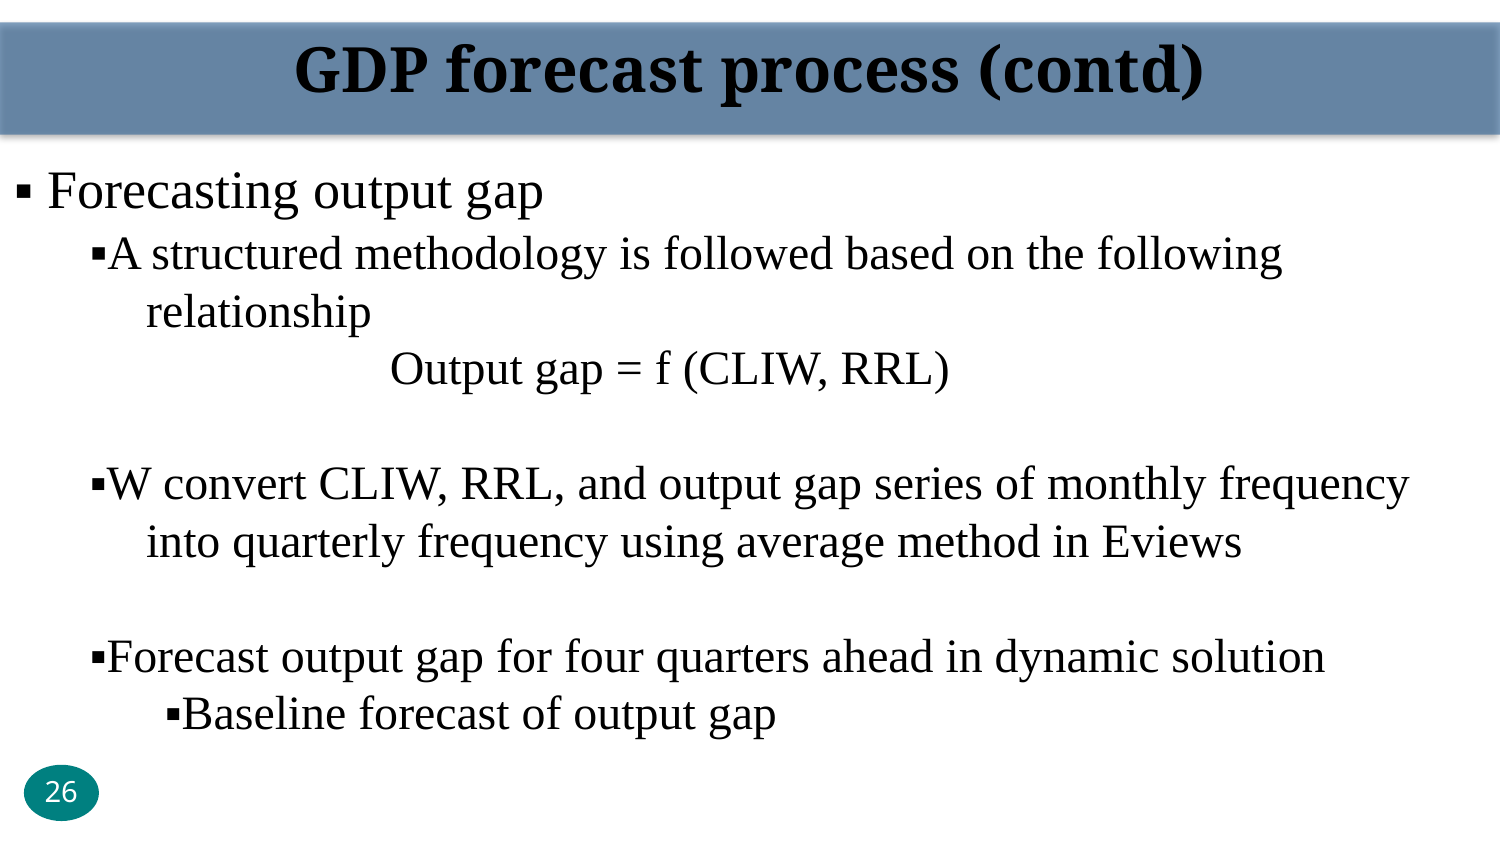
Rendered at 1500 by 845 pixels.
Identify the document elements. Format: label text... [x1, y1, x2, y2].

text_box ▪ Forecasting output gap ▪A structured methodology is followed based on the following relationship Output gap = f (CLIW, RRL) ▪W convert CLIW, RRL, and output gap series of monthly frequency into quarterly frequency using average method in Eviews ▪Forecast output gap for four quarters ahead in dynamic solution ▪Baseline forecast of output gap [0, 147, 1500, 812]
slide_number 26 [33, 812, 89, 822]
text_box GDP forecast process (contd) [0, 22, 1500, 112]
